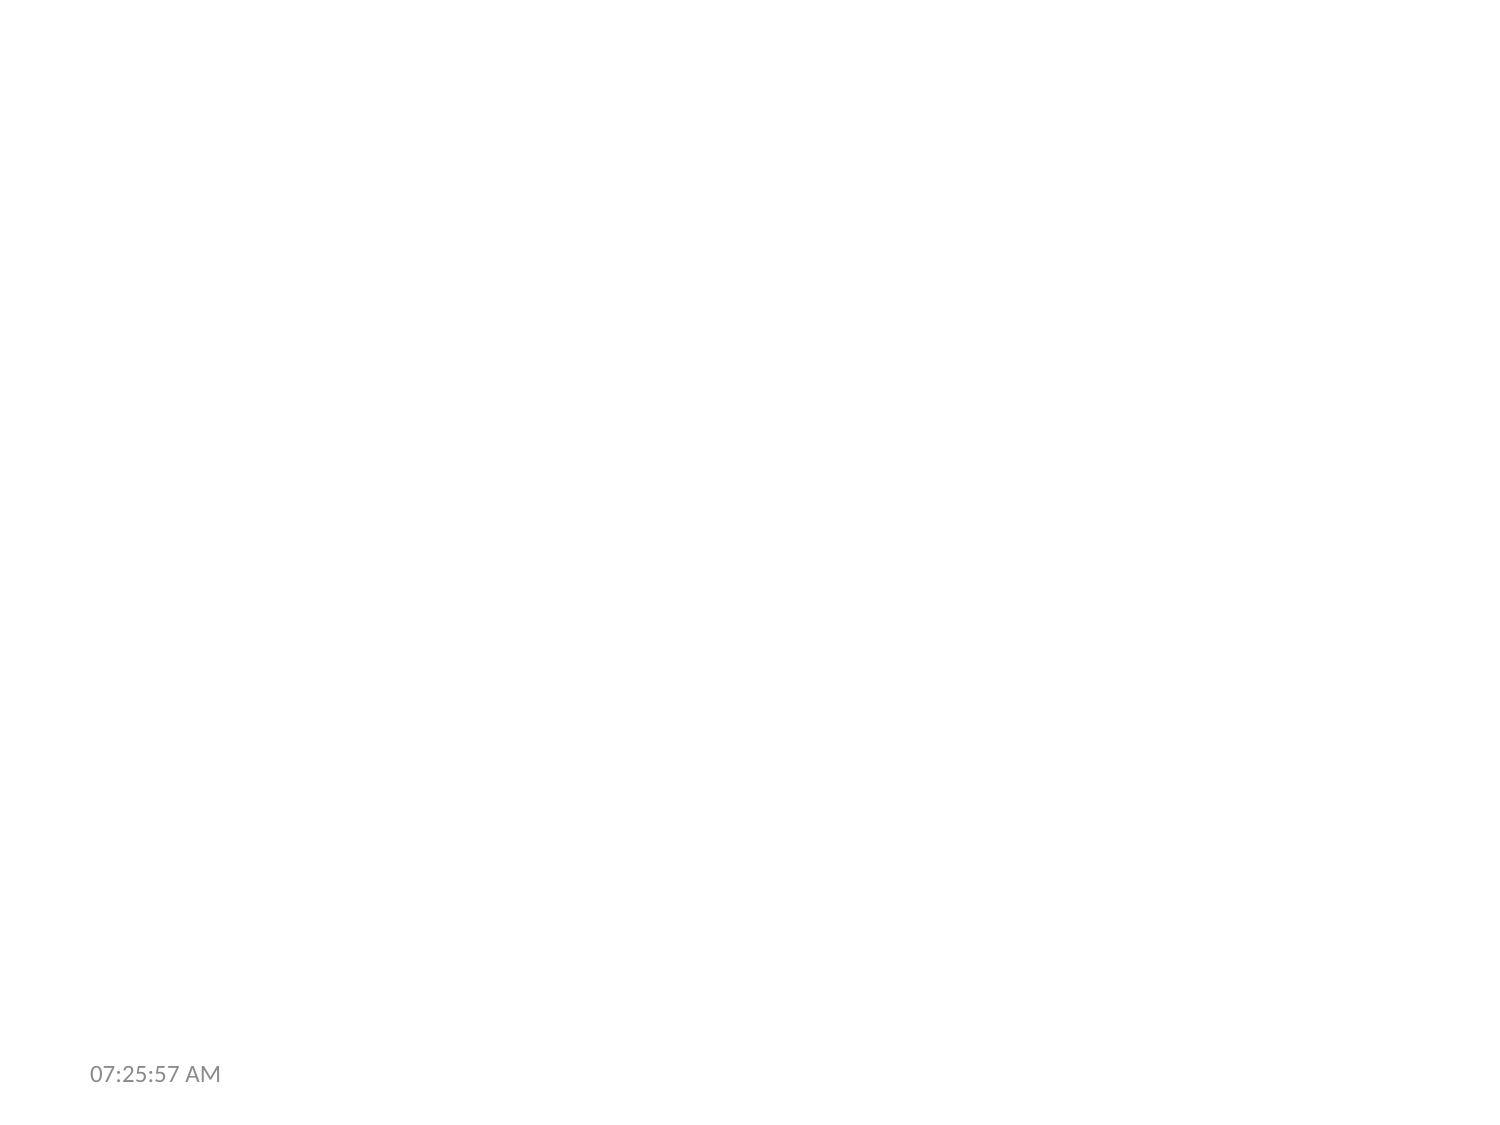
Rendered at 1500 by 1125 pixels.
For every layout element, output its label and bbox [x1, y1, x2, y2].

slide_number [75, 1042, 425, 1103]
